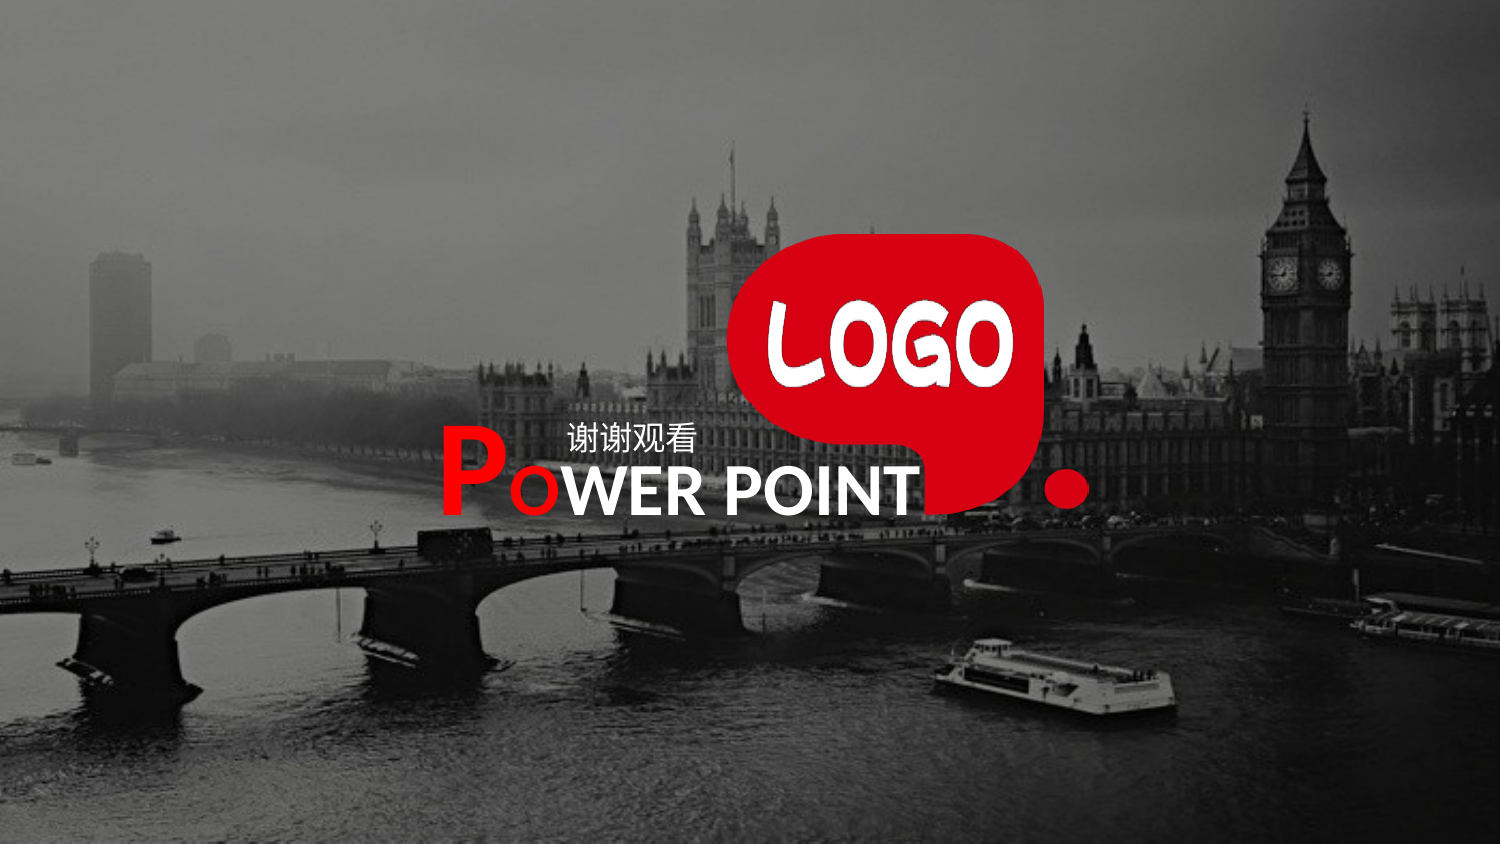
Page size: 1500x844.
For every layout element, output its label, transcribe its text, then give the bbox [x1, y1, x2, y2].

text_box POWER POINT [421, 410, 936, 550]
text_box 谢谢观看 [430, 410, 726, 465]
picture [0, 0, 1500, 844]
